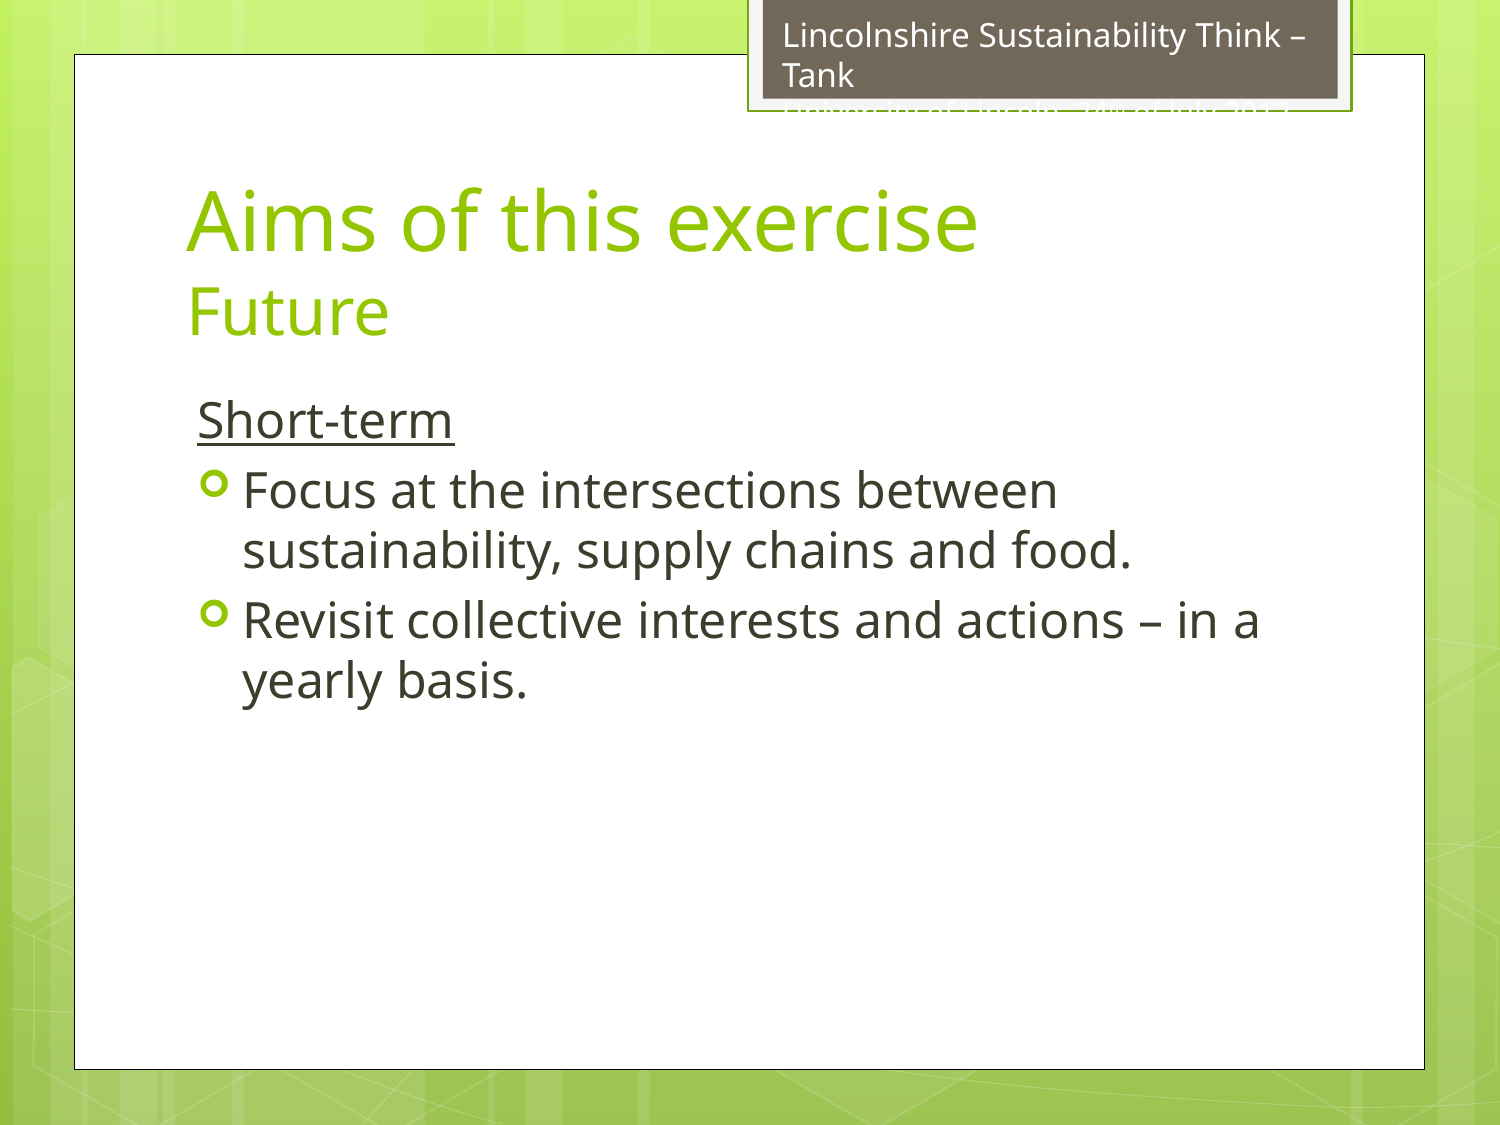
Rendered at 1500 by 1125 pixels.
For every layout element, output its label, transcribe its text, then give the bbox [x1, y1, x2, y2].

title Aims of this exercise Future [170, 168, 1324, 357]
list Short-term Focus at the intersections between sustainability, supply chains and food. Revisit collective interests and actions – in a yearly basis. [170, 380, 1284, 957]
